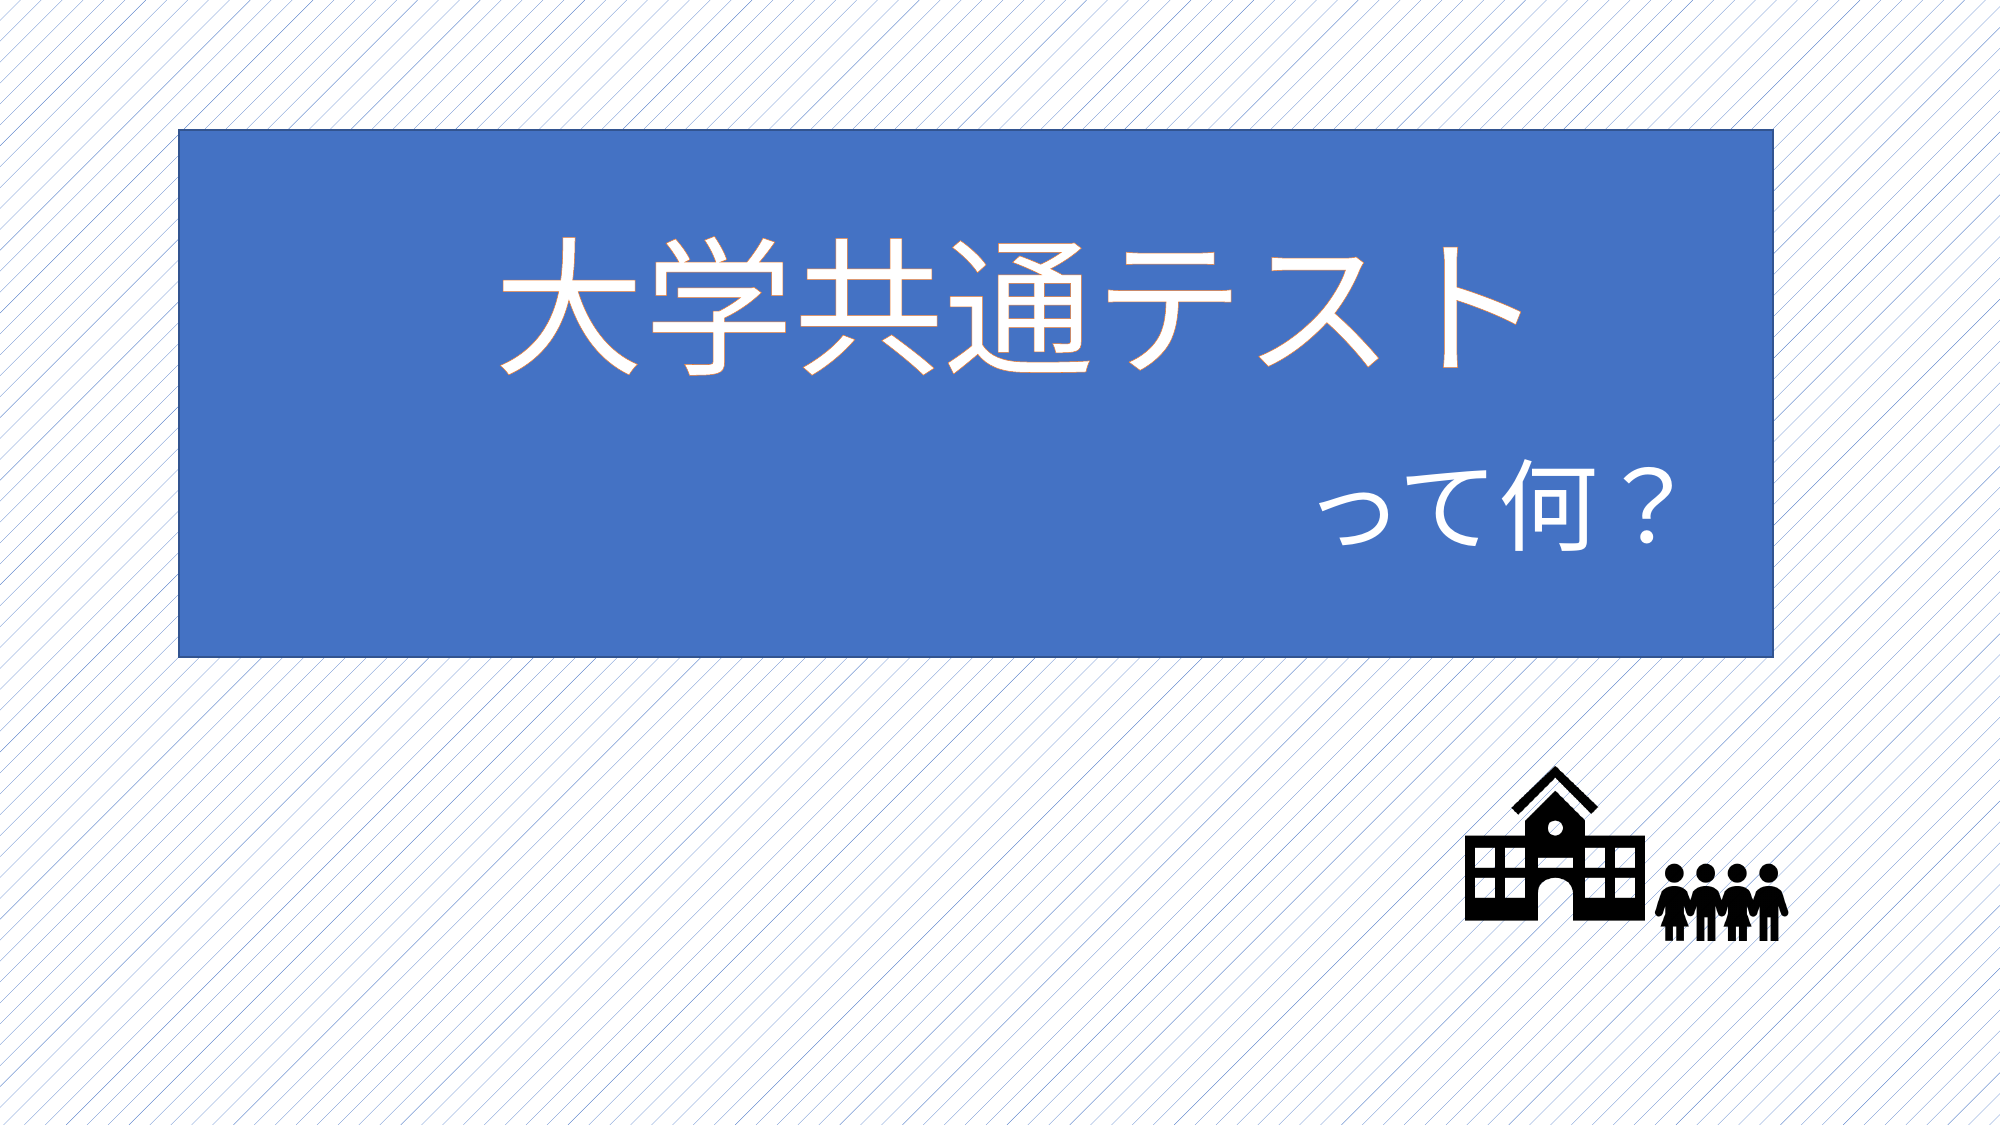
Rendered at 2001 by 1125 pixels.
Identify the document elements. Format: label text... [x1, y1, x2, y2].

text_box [1435, 723, 1796, 980]
subtitle [220, 723, 1721, 996]
text_box 大学共通テスト って何？ [178, 129, 1774, 658]
